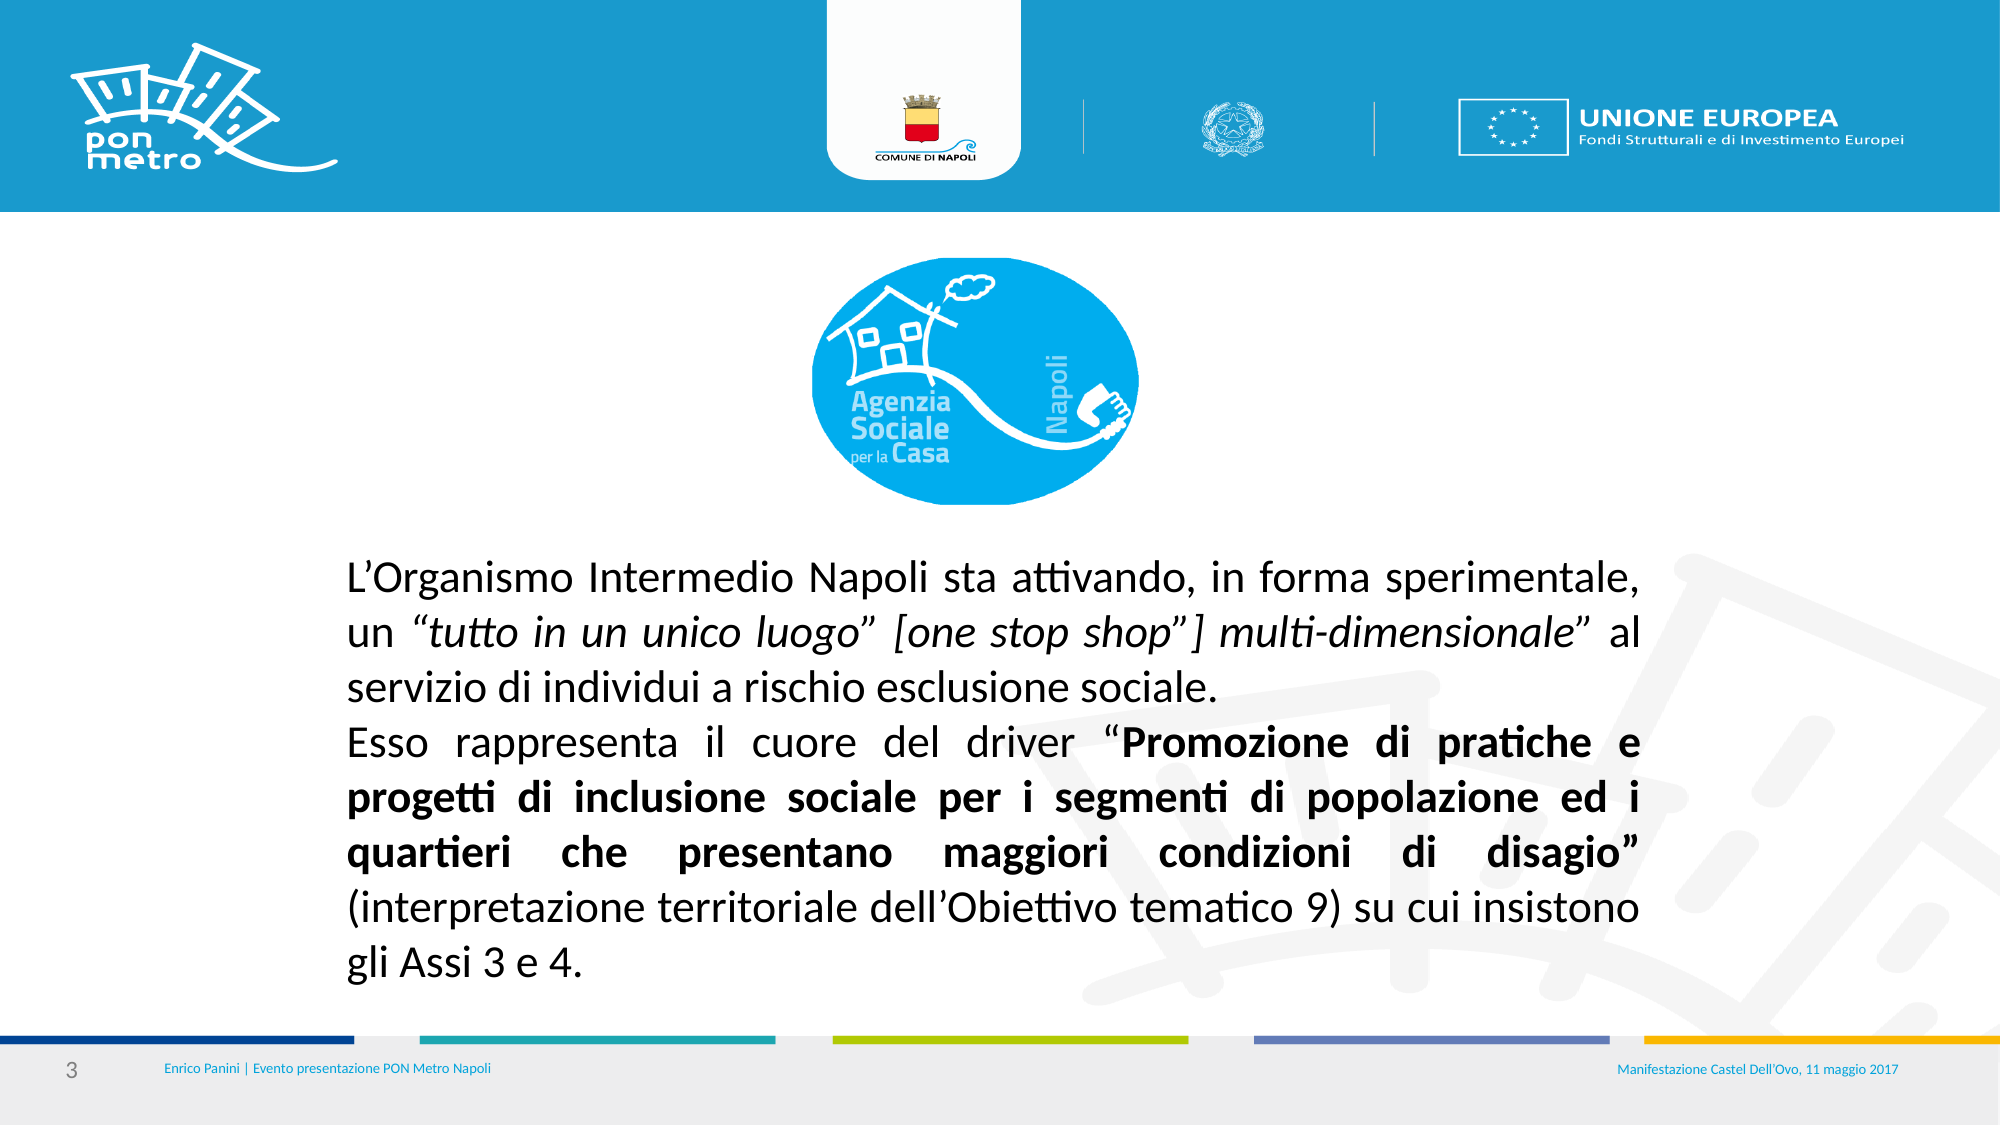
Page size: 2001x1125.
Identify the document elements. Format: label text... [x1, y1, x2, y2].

picture [0, 535, 2000, 1125]
text_box L’Organismo Intermedio Napoli sta attivando, in forma sperimentale, un “tutto in un unico luogo” [one stop shop”] multi-dimensionale” al servizio di individui a rischio esclusione sociale. Esso rappresenta il cuore del driver “Promozione di pratiche e progetti di inclusione sociale per i segmenti di popolazione ed i quartieri che presentano maggiori condizioni di disagio” (interpretazione territoriale dell’Obiettivo tematico 9) su cui insistono gli Assi 3 e 4. [331, 538, 1657, 1029]
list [800, 257, 1150, 507]
picture [0, 0, 2000, 212]
